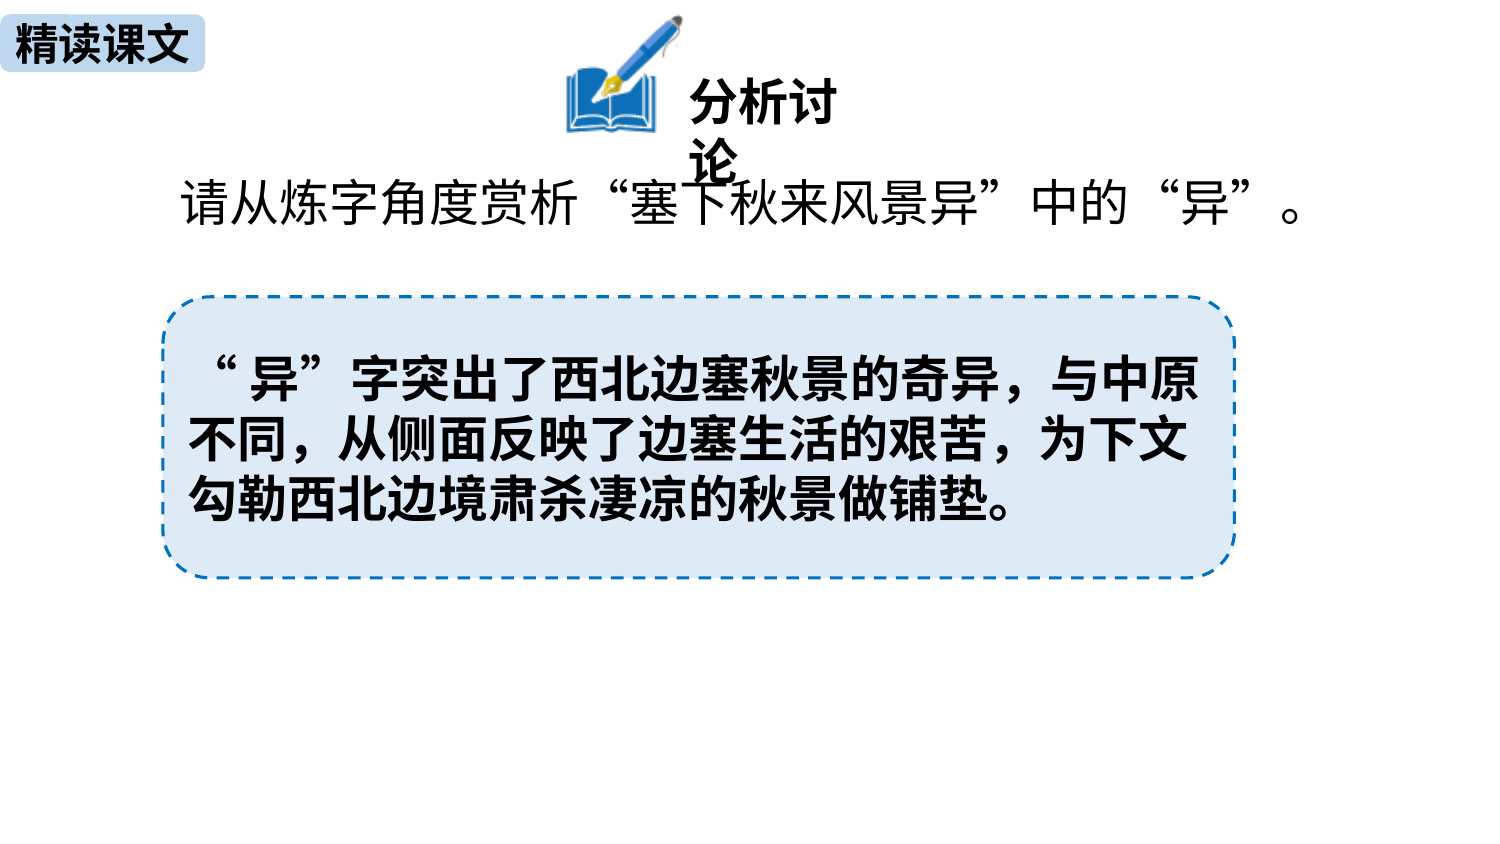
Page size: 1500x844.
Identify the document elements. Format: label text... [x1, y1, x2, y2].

text_box 请从炼字角度赏析“塞下秋来风景异”中的“异”。 [168, 165, 1342, 238]
text_box 精读课文 [0, 13, 207, 73]
text_box 分析讨论 [689, 61, 904, 141]
picture [556, 12, 689, 141]
text_box “异”字突出了西北边塞秋景的奇异，与中原不同，从侧面反映了边塞生活的艰苦，为下文勾勒西北边境肃杀凄凉的秋景做铺垫。 [161, 295, 1236, 579]
